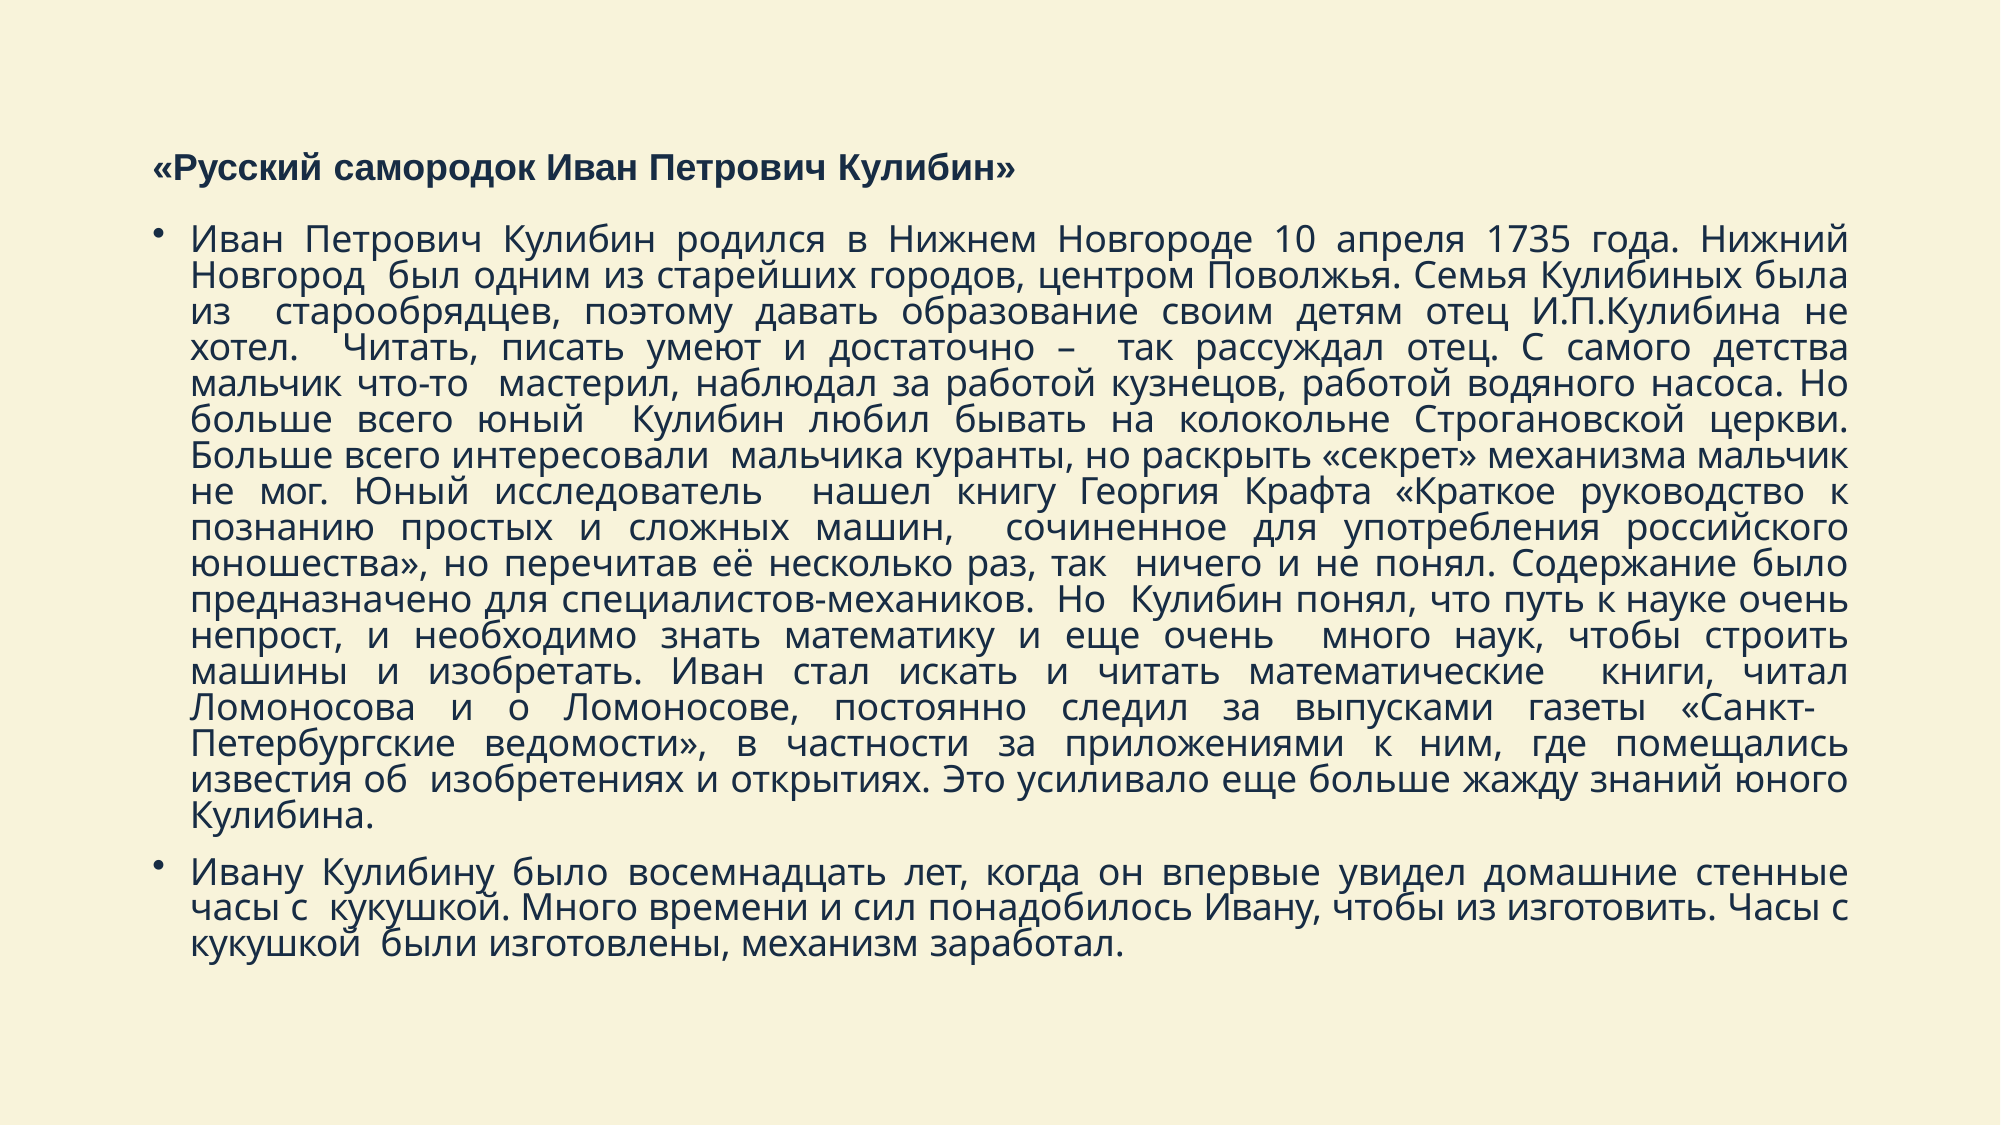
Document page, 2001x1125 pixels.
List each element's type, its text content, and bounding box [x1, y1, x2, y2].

text_box «Русский самородок Иван Петрович Кулибин» Иван Петрович Кулибин родился в Нижнем Новгороде 10 апреля 1735 года. Нижний Новгород был одним из старейших городов, центром Поволжья. Семья Кулибиных была из старообрядцев, поэтому давать образование своим детям отец И.П.Кулибина не хотел. Читать, писать умеют и достаточно – так рассуждал отец. С самого детства мальчик что-то мастерил, наблюдал за работой кузнецов, работой водяного насоса. Но больше всего юный Кулибин любил бывать на колокольне Строгановской церкви. Больше всего интересовали мальчика куранты, но раскрыть «секрет» механизма мальчик не мог. Юный исследователь нашел книгу Георгия Крафта «Краткое руководство к познанию простых и сложных машин, сочиненное для употребления российского юношества», но перечитав её несколько раз, так ничего и не понял. Содержание было предназначено для специалистов-механиков. Но Кулибин понял, что путь к науке очень непрост, и необходимо знать математику и еще очень много наук, чтобы строить машины и изобретать. Иван стал искать и читать математические книги, читал Ломоносова и о Ломоносове, постоянно следил за выпусками газеты «Санкт- Петербургские ведомости», в частности за приложениями к ним, где помещались известия об изобретениях и открытиях. Это усиливало еще больше жажду знаний юного Кулибина. Ивану Кулибину было восемнадцать лет, когда он впервые увидел домашние стенные часы с кукушкой. Много времени и сил понадобилось Ивану, чтобы из изготовить. Часы с кукушкой были изготовлены, механизм заработал. [150, 140, 1850, 965]
